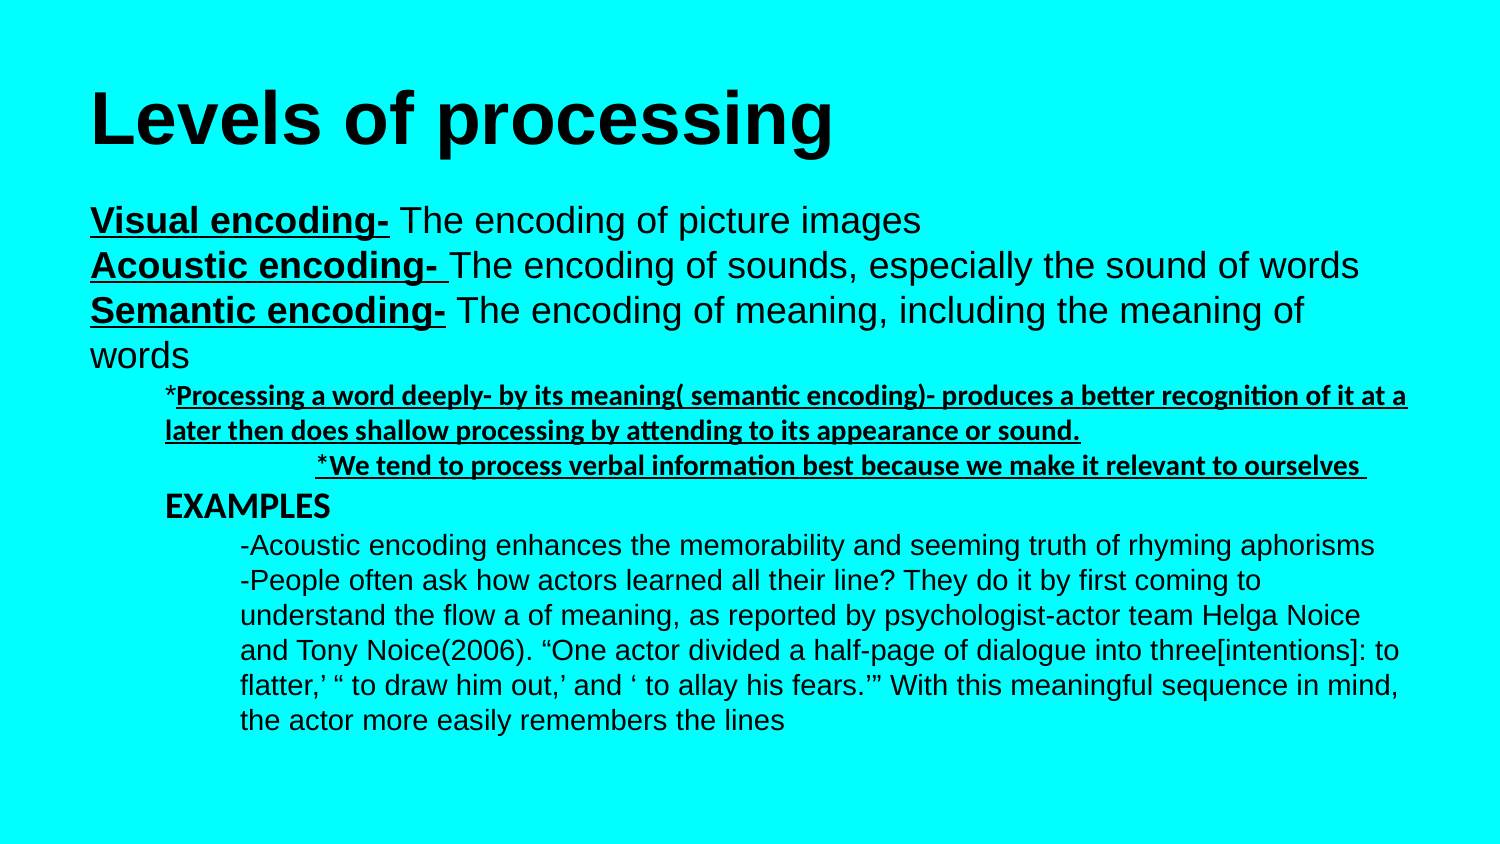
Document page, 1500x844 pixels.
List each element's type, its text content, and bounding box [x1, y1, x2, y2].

list Visual encoding- The encoding of picture images Acoustic encoding- The encoding of sounds, especially the sound of words Semantic encoding- The encoding of meaning, including the meaning of words *Processing a word deeply- by its meaning( semantic encoding)- produces a better recognition of it at a later then does shallow processing by attending to its appearance or sound. *We tend to process verbal information best because we make it relevant to ourselves EXAMPLES -Acoustic encoding enhances the memorability and seeming truth of rhyming aphorisms -People often ask how actors learned all their line? They do it by first coming to understand the flow a of meaning, as reported by psychologist-actor team Helga Noice and Tony Noice(2006). “One actor divided a half-page of dialogue into three[intentions]: to flatter,’ “ to draw him out,’ and ‘ to allay his fears.’” With this meaningful sequence in mind, the actor more easily remembers the lines [75, 181, 1425, 808]
title Levels of processing [75, 33, 1425, 175]
